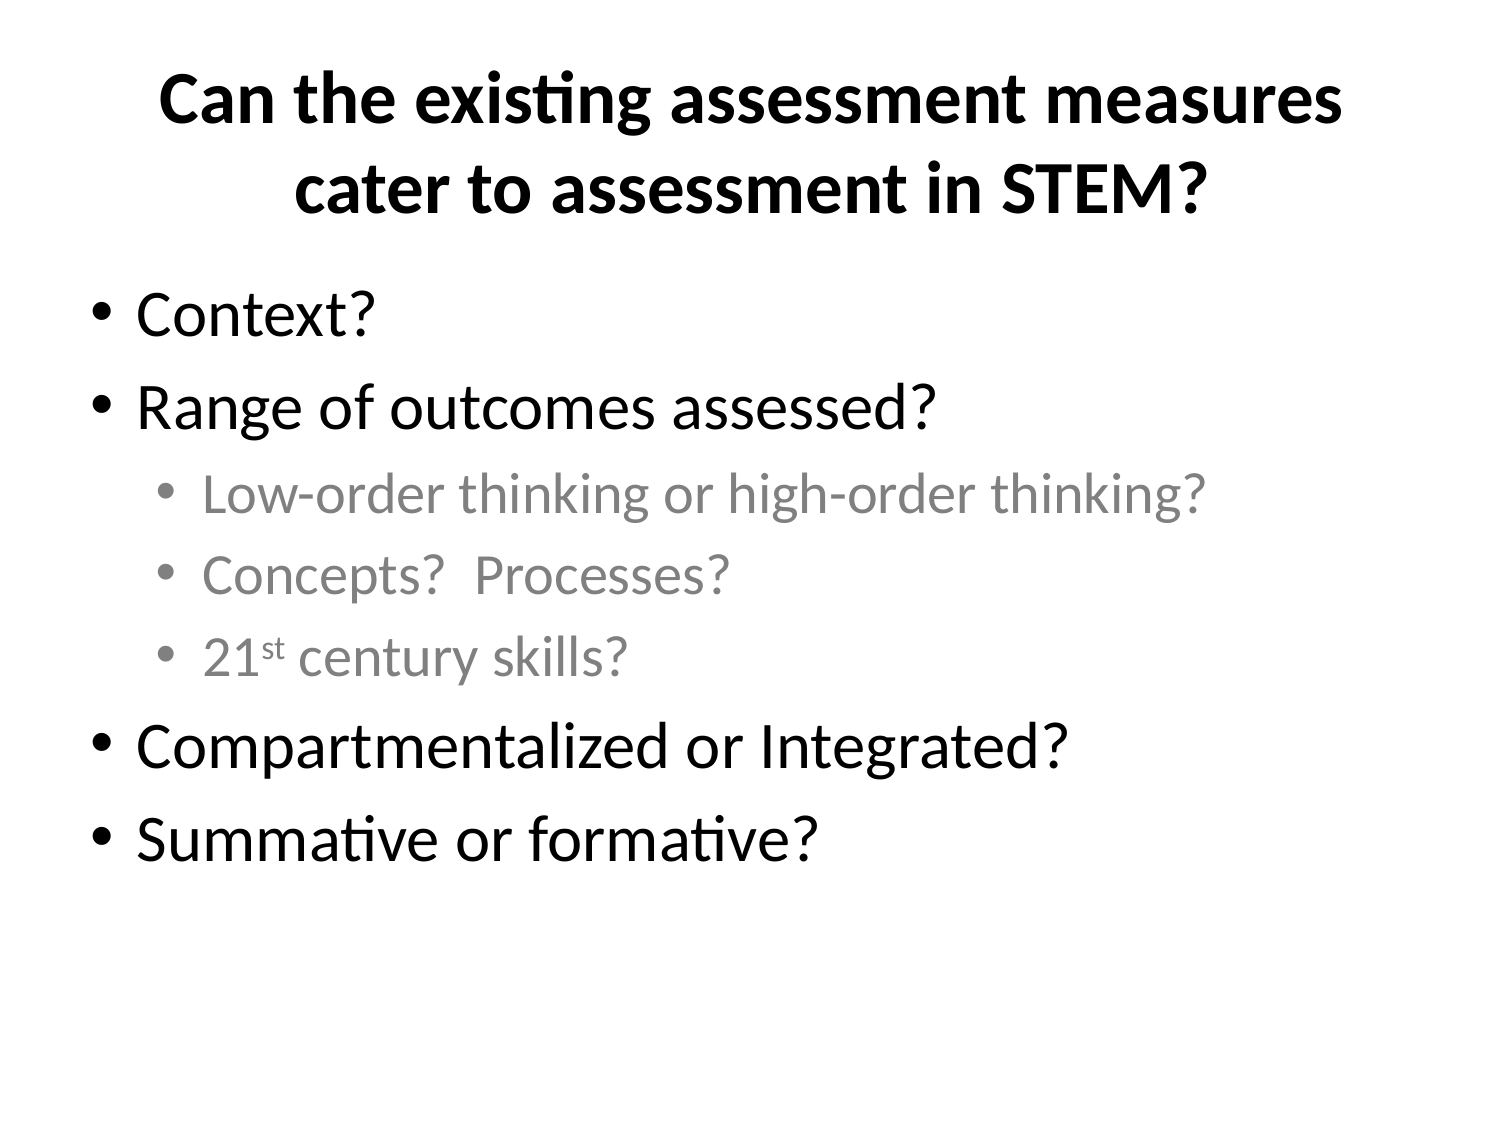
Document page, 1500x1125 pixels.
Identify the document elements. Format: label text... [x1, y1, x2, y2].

title Can the existing assessment measures cater to assessment in STEM? [77, 45, 1428, 233]
list Context? Range of outcomes assessed? Low-order thinking or high-order thinking? Concepts? Processes? 21st century skills? Compartmentalized or Integrated? Summative or formative? [75, 262, 1425, 1005]
